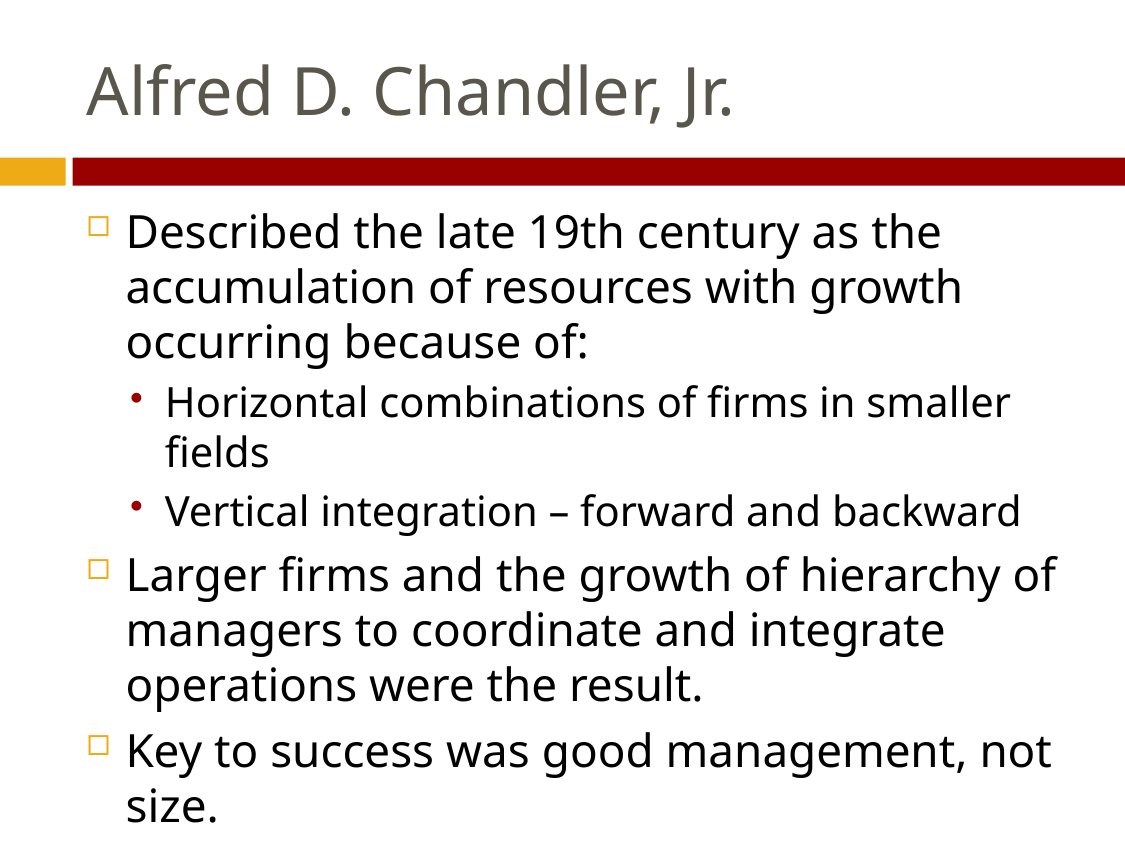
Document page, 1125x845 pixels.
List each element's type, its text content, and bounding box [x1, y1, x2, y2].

title Alfred D. Chandler, Jr. [74, 27, 1079, 151]
list Described the late 19th century as the accumulation of resources with growth occurring because of: Horizontal combinations of firms in smaller fields Vertical integration – forward and backward Larger firms and the growth of hierarchy of managers to coordinate and integrate operations were the result. Key to success was good management, not size. [74, 196, 1079, 751]
